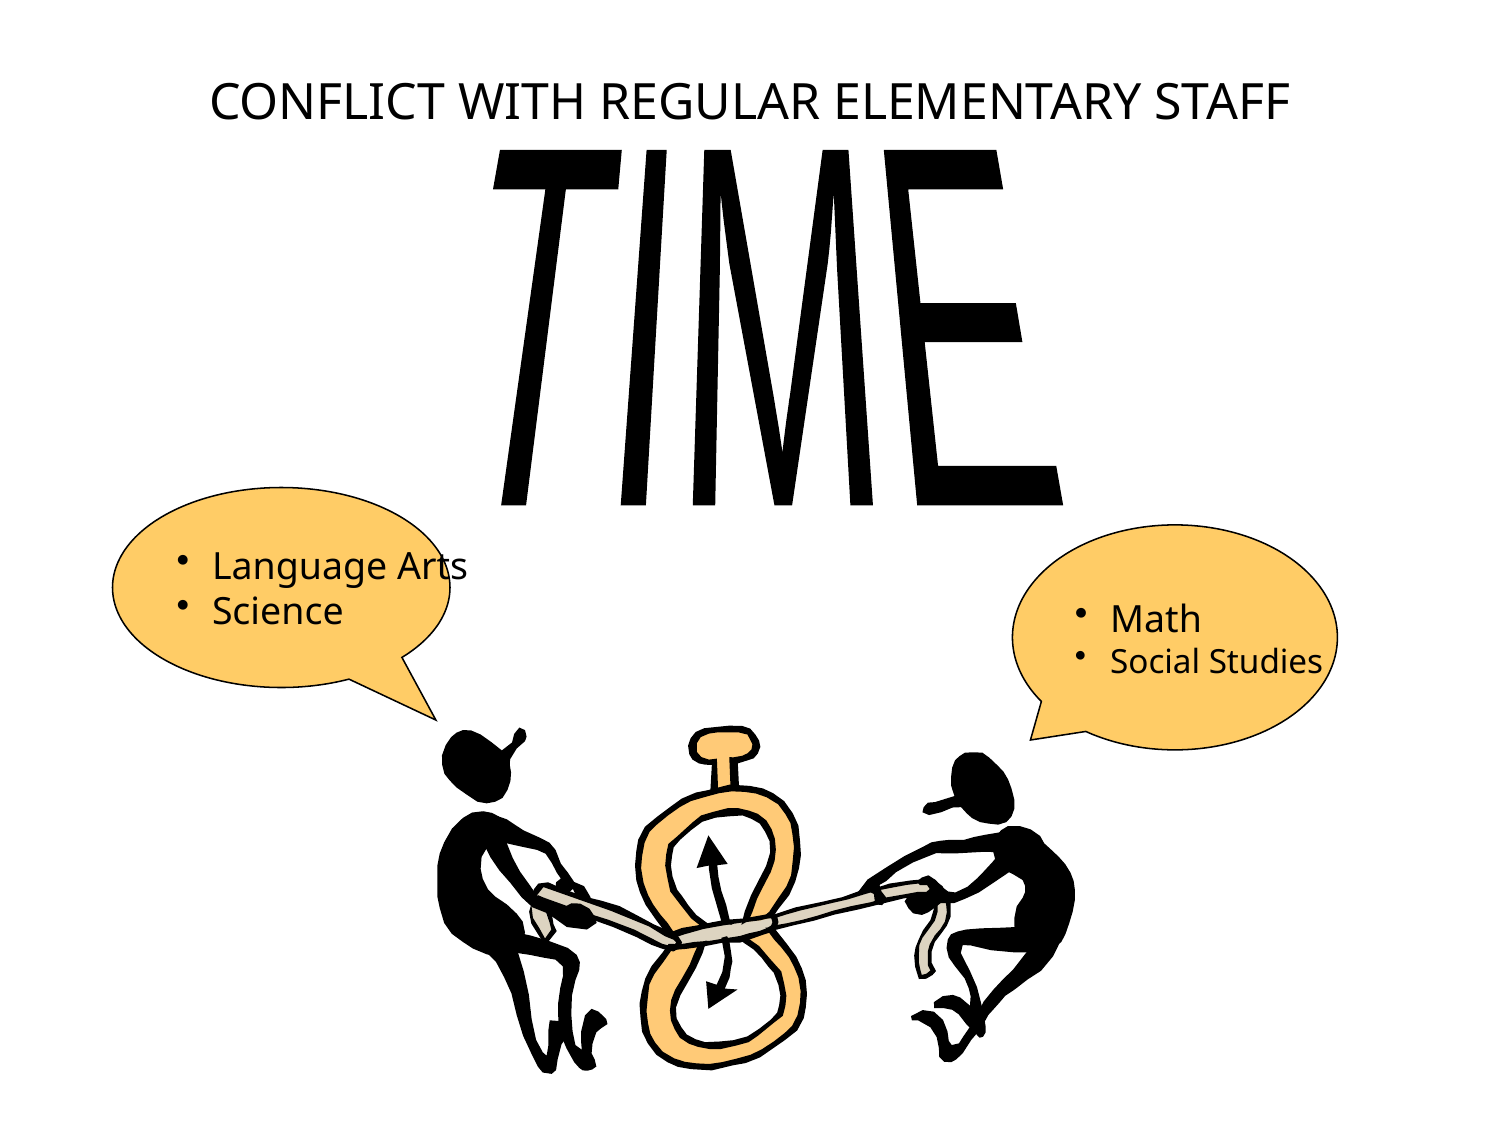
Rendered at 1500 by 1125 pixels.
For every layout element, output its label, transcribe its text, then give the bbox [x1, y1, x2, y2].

text_box Math Social Studies [1012, 524, 1338, 750]
text_box Language Arts Science [112, 487, 451, 721]
text_box CONFLICT WITH REGULAR ELEMENTARY STAFF [112, 62, 1388, 138]
picture [437, 724, 1076, 1074]
